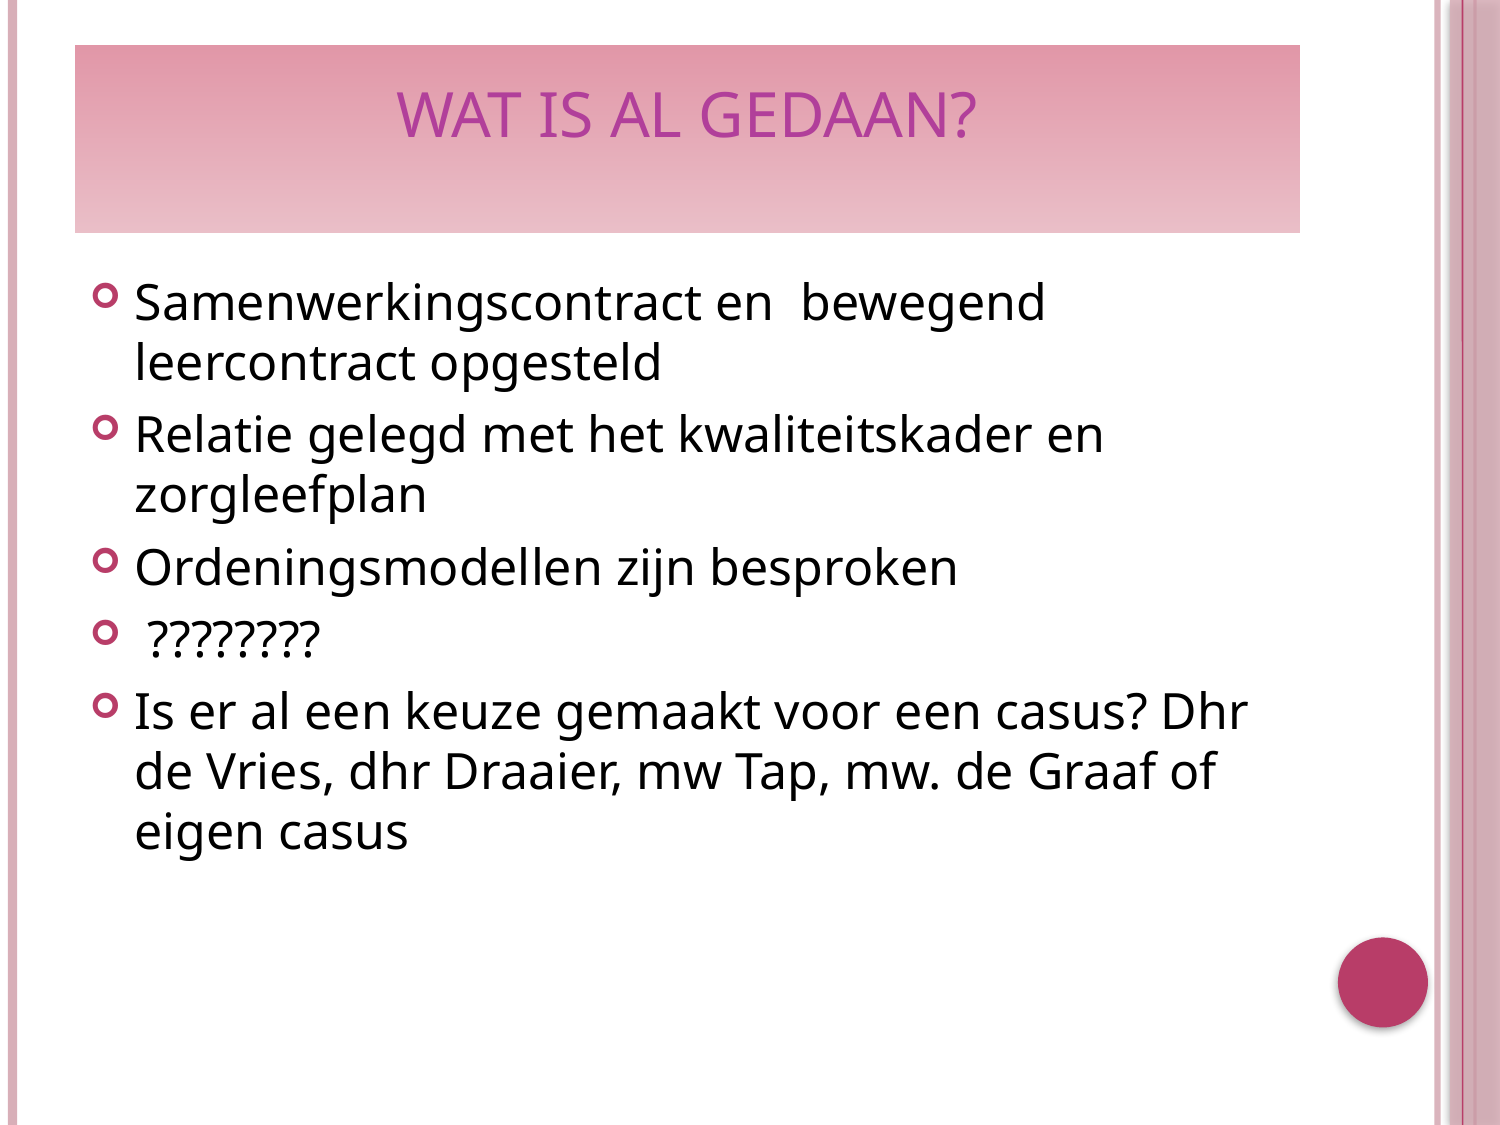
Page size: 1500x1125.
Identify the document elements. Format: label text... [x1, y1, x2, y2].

list Samenwerkingscontract en bewegend leercontract opgesteld Relatie gelegd met het kwaliteitskader en zorgleefplan Ordeningsmodellen zijn besproken ???????? Is er al een keuze gemaakt voor een casus? Dhr de Vries, dhr Draaier, mw Tap, mw. de Graaf of eigen casus [75, 262, 1300, 1062]
title Wat is al gedaan? [75, 45, 1300, 233]
